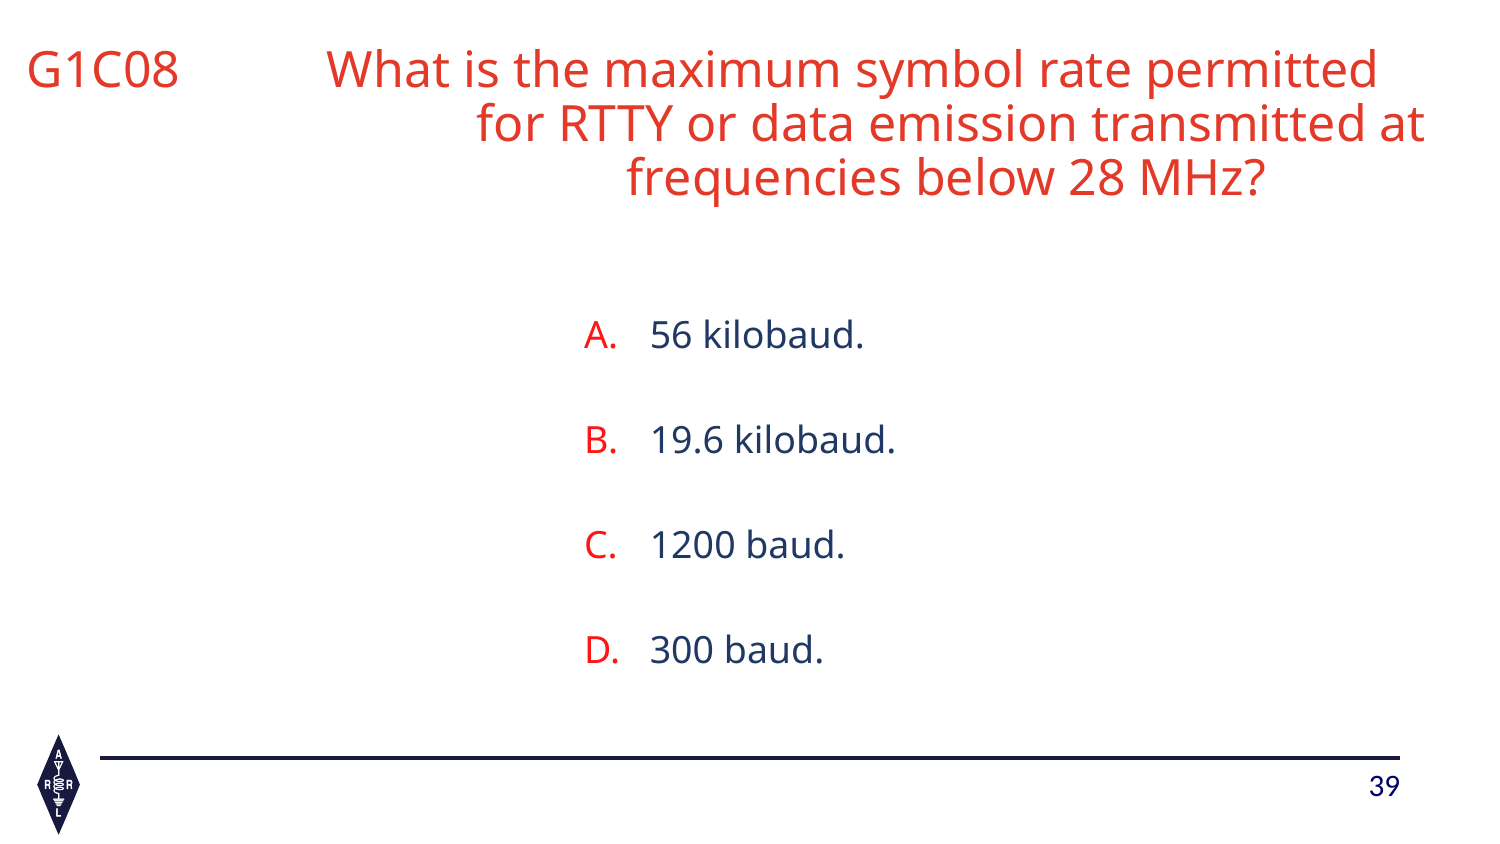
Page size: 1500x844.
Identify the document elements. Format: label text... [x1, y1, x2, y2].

title G1C08 What is the maximum symbol rate permitted for RTTY or data emission transmitted at frequencies below 28 MHz? [26, 38, 1475, 254]
list [76, 254, 1425, 827]
text_box 56 kilobaud. 19.6 kilobaud. 1200 baud. 300 baud. [572, 305, 927, 710]
picture [37, 734, 80, 835]
slide_number 39 [1302, 761, 1400, 807]
